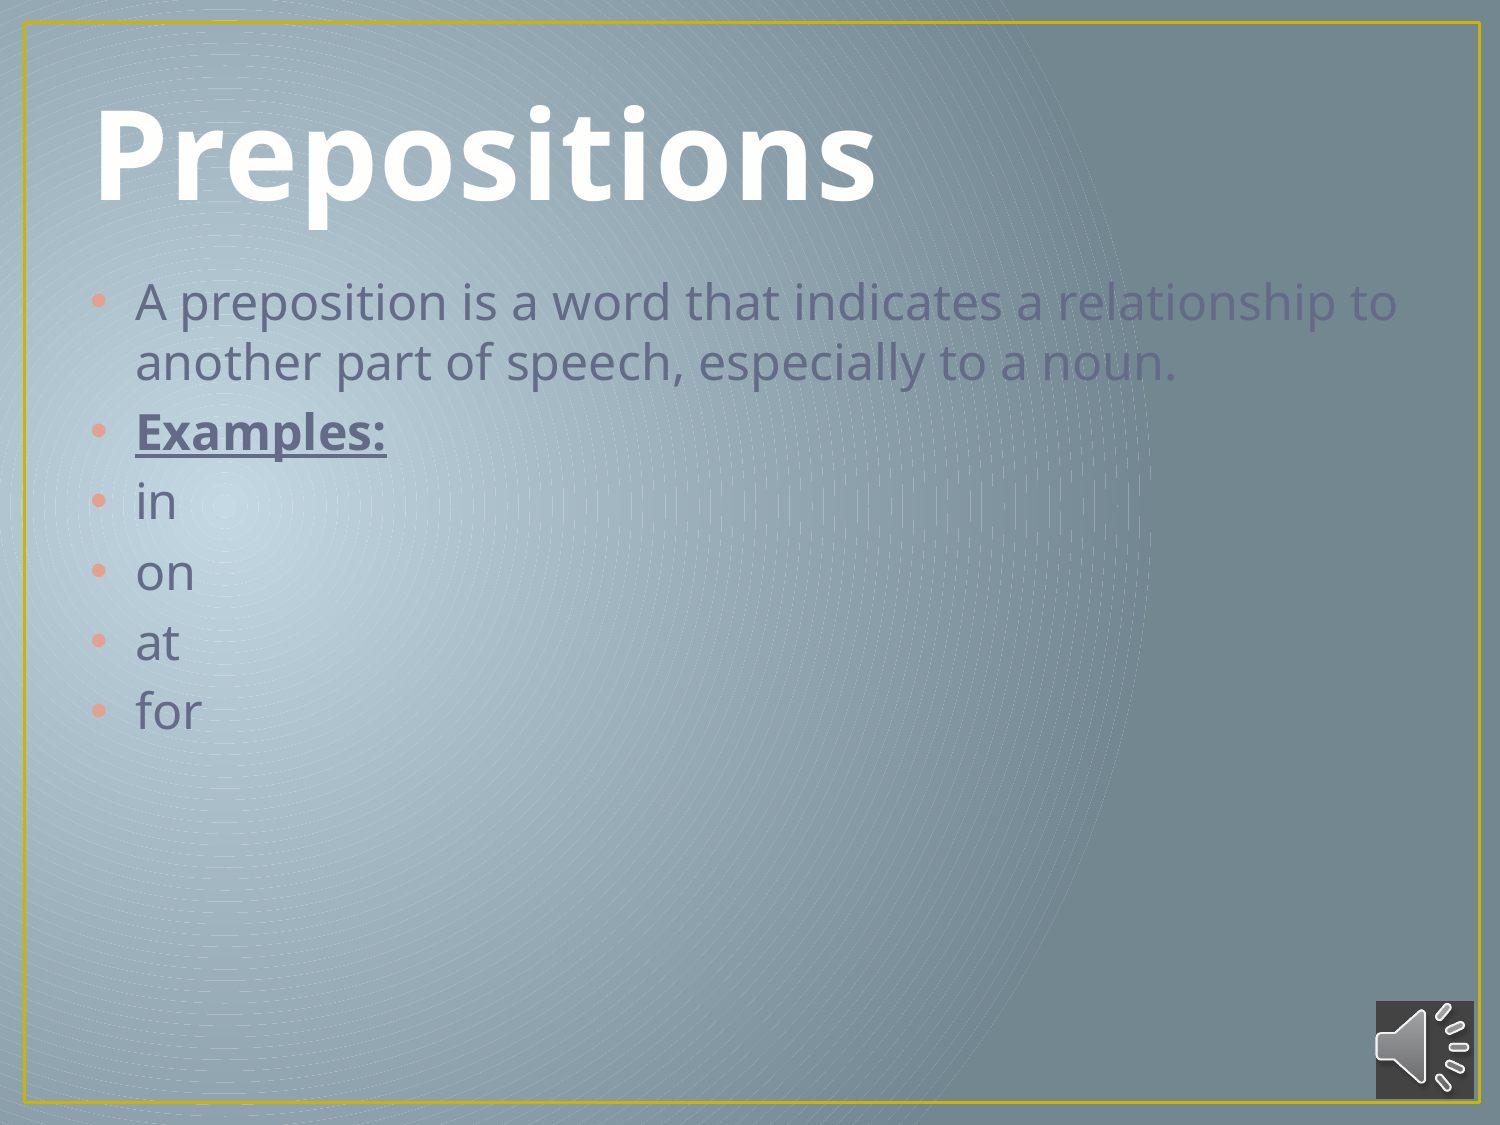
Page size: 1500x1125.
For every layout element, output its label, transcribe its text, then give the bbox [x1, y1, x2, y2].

list A preposition is a word that indicates a relationship to another part of speech, especially to a noun. Examples: in on at for [75, 262, 1425, 1005]
picture [1374, 999, 1476, 1101]
title Prepositions [75, 45, 1425, 233]
